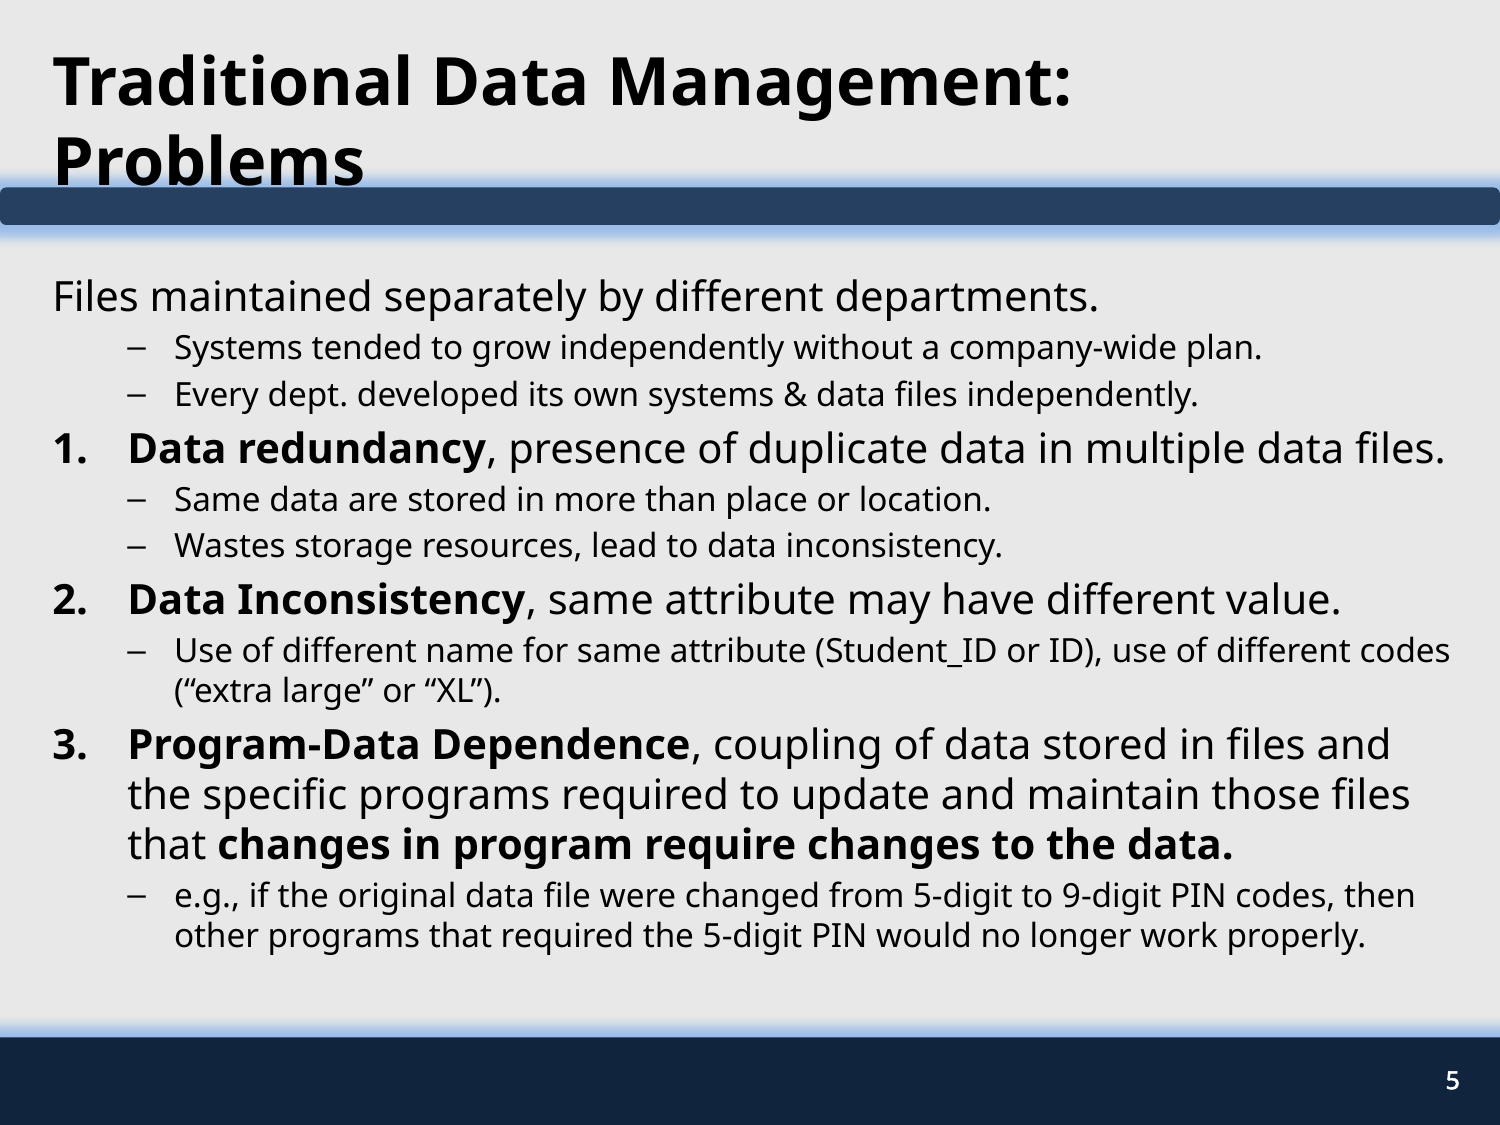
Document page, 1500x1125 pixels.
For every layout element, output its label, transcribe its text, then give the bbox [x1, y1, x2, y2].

list Files maintained separately by different departments. Systems tended to grow independently without a company-wide plan. Every dept. developed its own systems & data files independently. Data redundancy, presence of duplicate data in multiple data files. Same data are stored in more than place or location. Wastes storage resources, lead to data inconsistency. Data Inconsistency, same attribute may have different value. Use of different name for same attribute (Student_ID or ID), use of different codes (“extra large” or “XL”). Program-Data Dependence, coupling of data stored in files and the specific programs required to update and maintain those files that changes in program require changes to the data. e.g., if the original data file were changed from 5-digit to 9-digit PIN codes, then other programs that required the 5-digit PIN would no longer work properly. [37, 262, 1475, 1013]
slide_number 5 [1412, 1050, 1475, 1113]
title Traditional Data Management: Problems [37, 62, 1338, 176]
